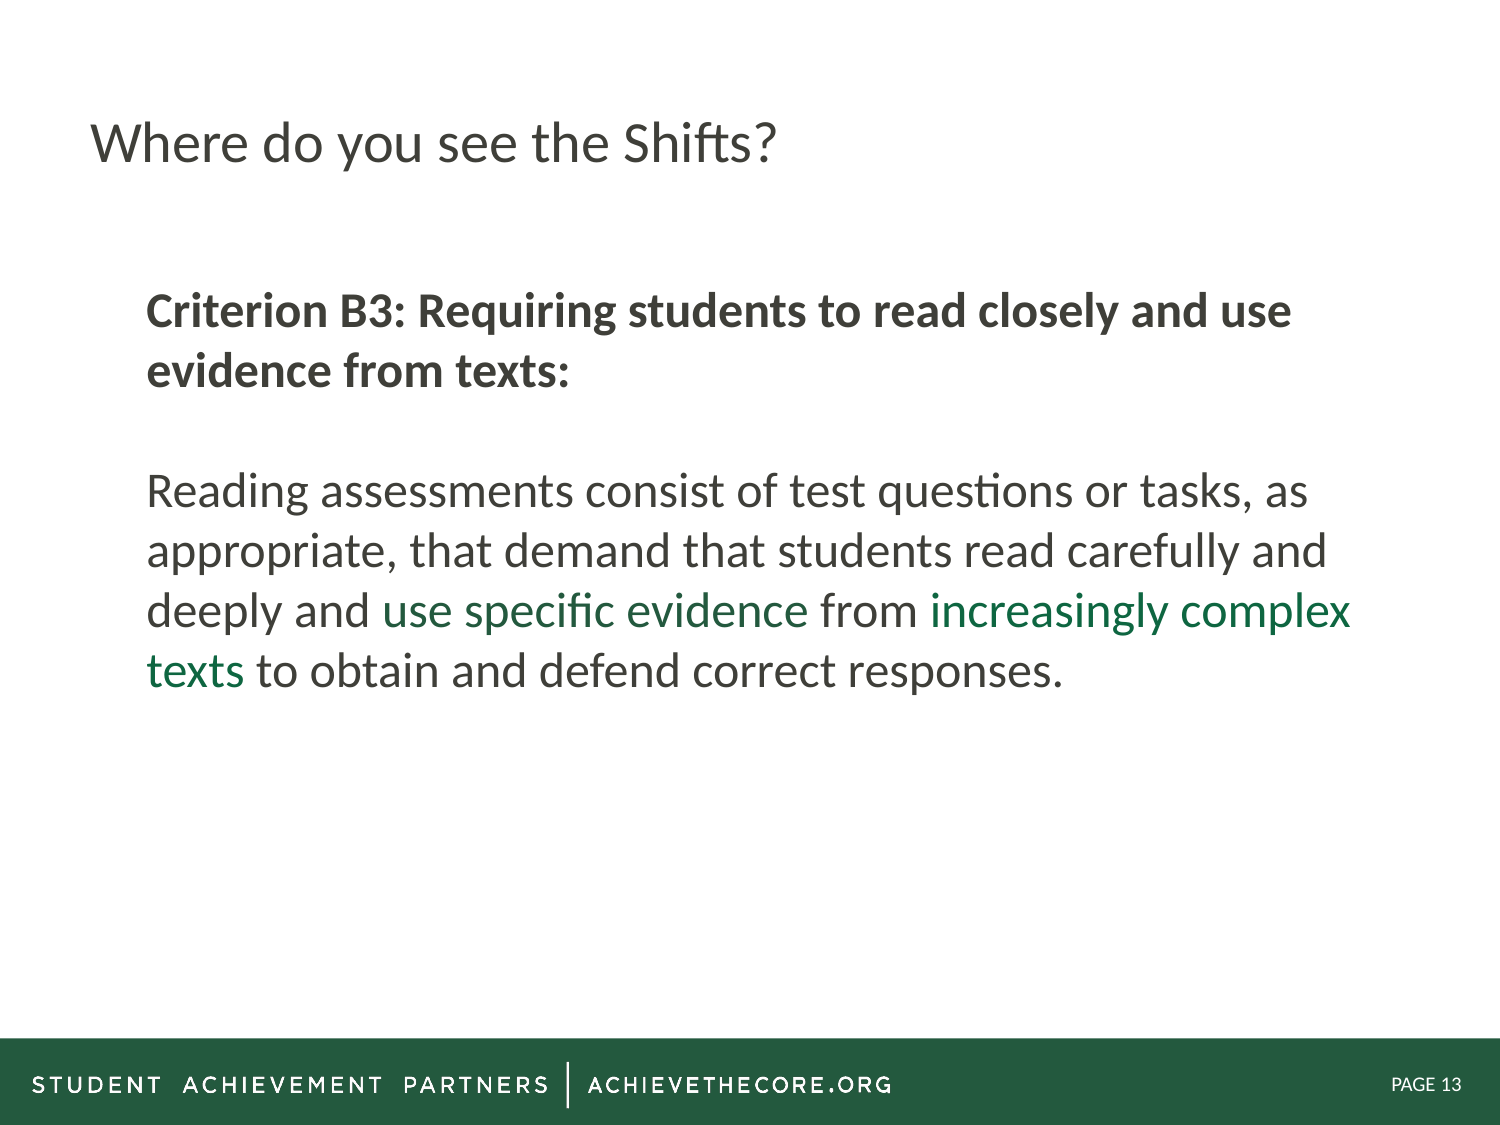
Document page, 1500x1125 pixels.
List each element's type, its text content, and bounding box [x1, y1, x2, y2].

title Where do you see the Shifts? [75, 45, 1425, 233]
picture [12, 1055, 911, 1112]
list Criterion B3: Requiring students to read closely and use evidence from texts: Reading assessments consist of test questions or tasks, as appropriate, that demand that students read carefully and deeply and use specific evidence from increasingly complex texts to obtain and defend correct responses. [75, 262, 1425, 1005]
